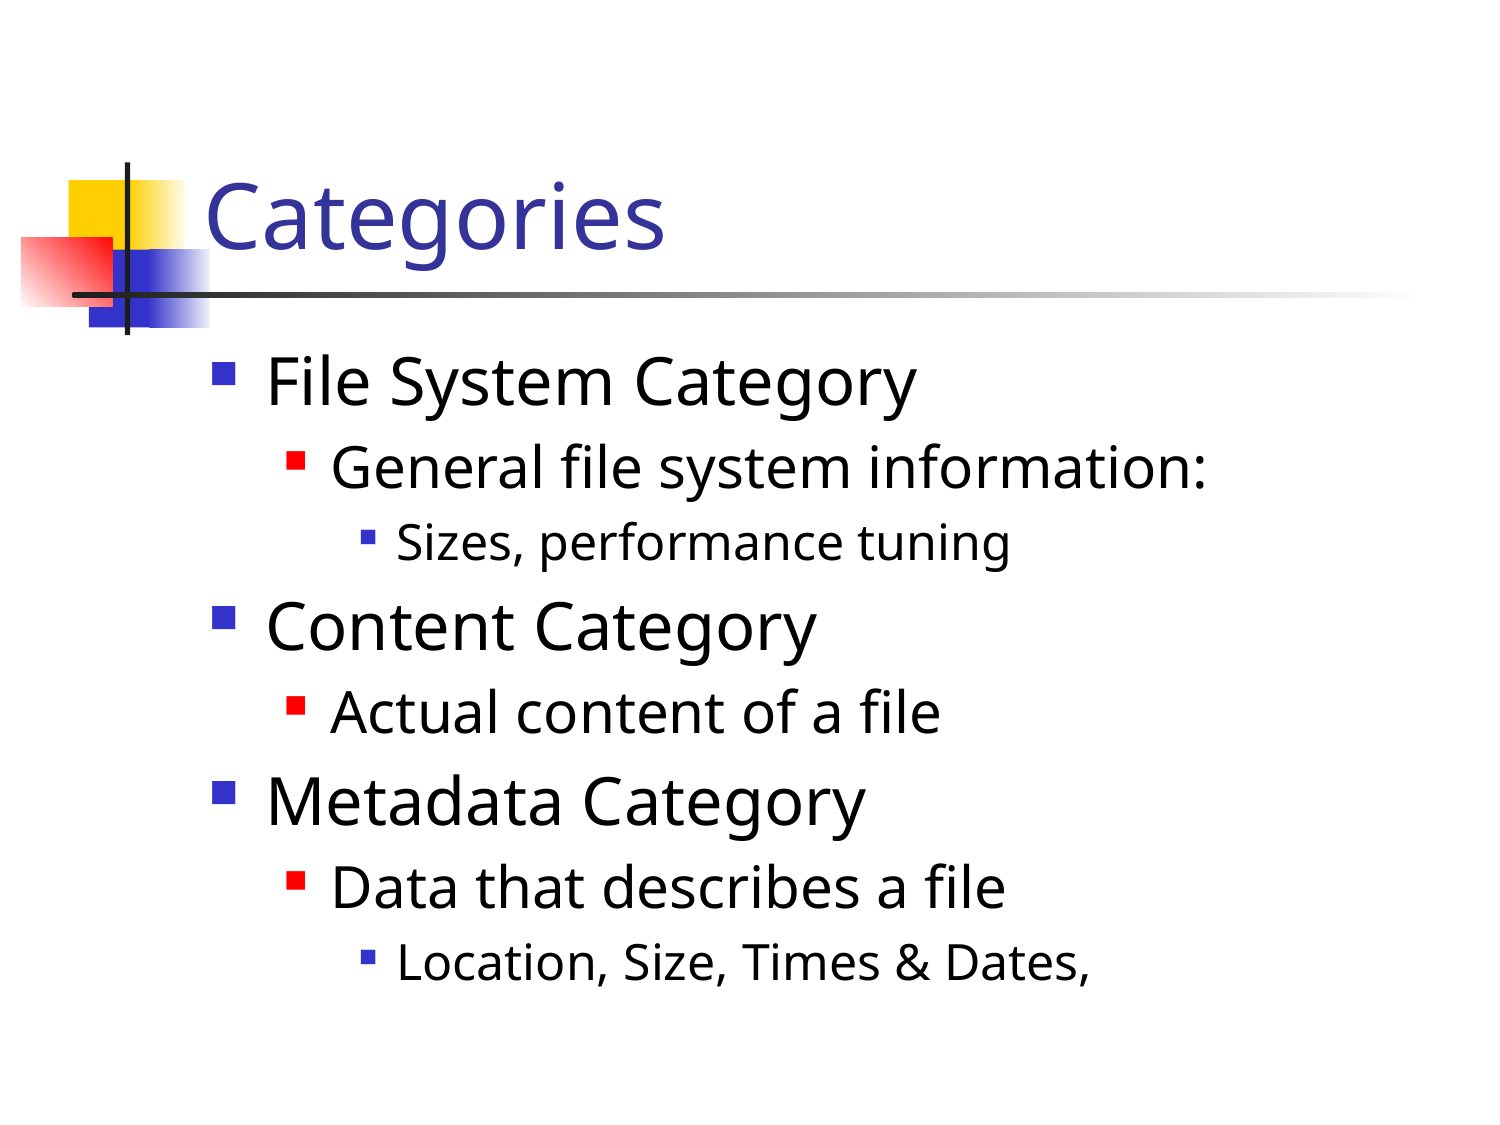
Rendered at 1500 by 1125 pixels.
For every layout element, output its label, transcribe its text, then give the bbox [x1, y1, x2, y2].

list File System Category General file system information: Sizes, performance tuning Content Category Actual content of a file Metadata Category Data that describes a file Location, Size, Times & Dates, [193, 330, 1470, 1007]
title Categories [188, 34, 1468, 276]
